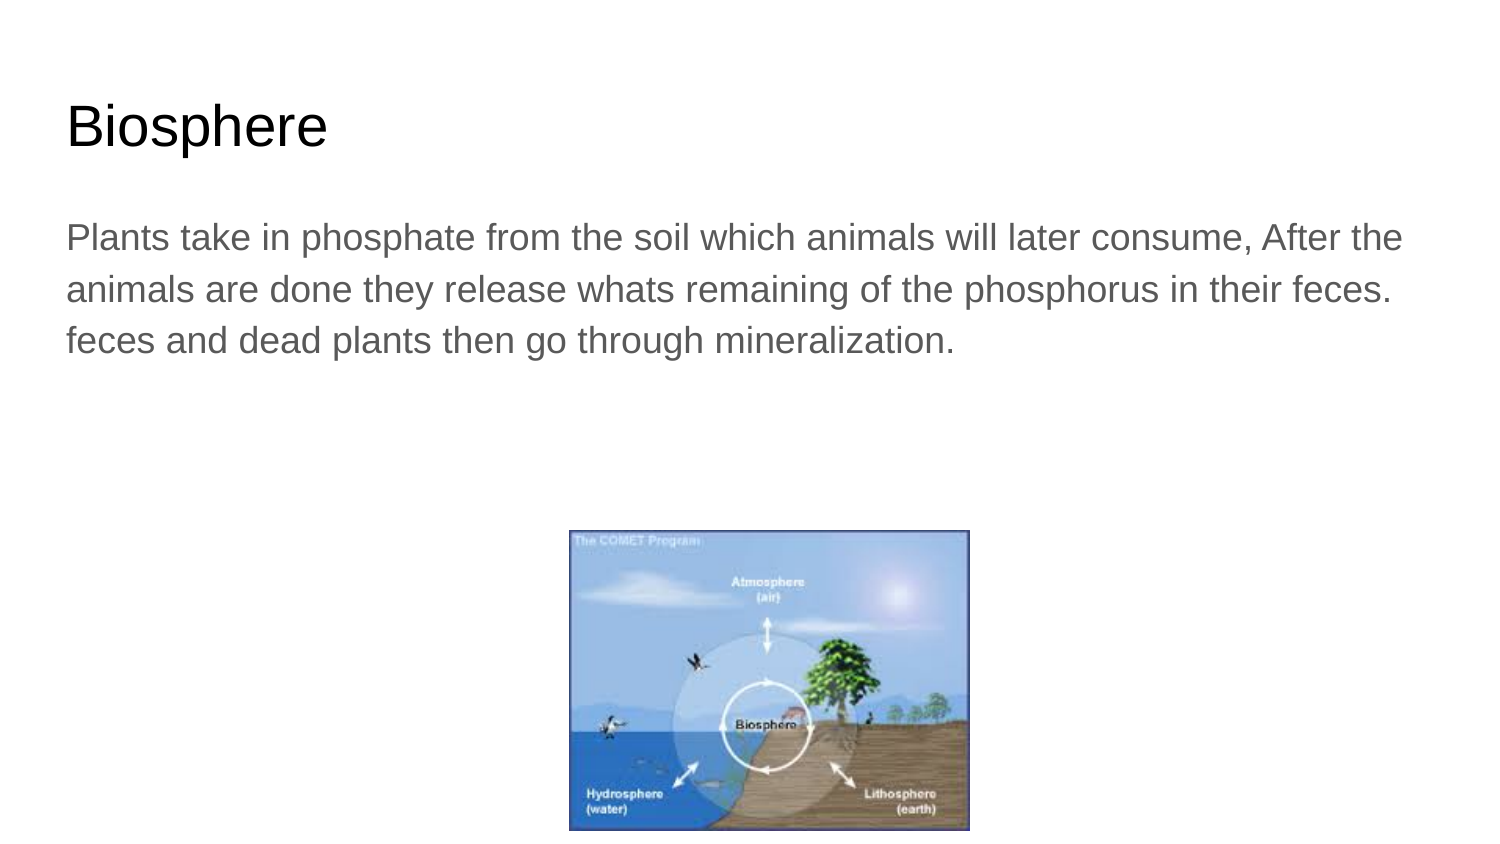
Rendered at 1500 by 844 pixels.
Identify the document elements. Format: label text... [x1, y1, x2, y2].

picture [569, 530, 970, 831]
list Plants take in phosphate from the soil which animals will later consume, After the animals are done they release whats remaining of the phosphorus in their feces. feces and dead plants then go through mineralization. [51, 191, 1449, 752]
title Biosphere [51, 72, 1449, 167]
